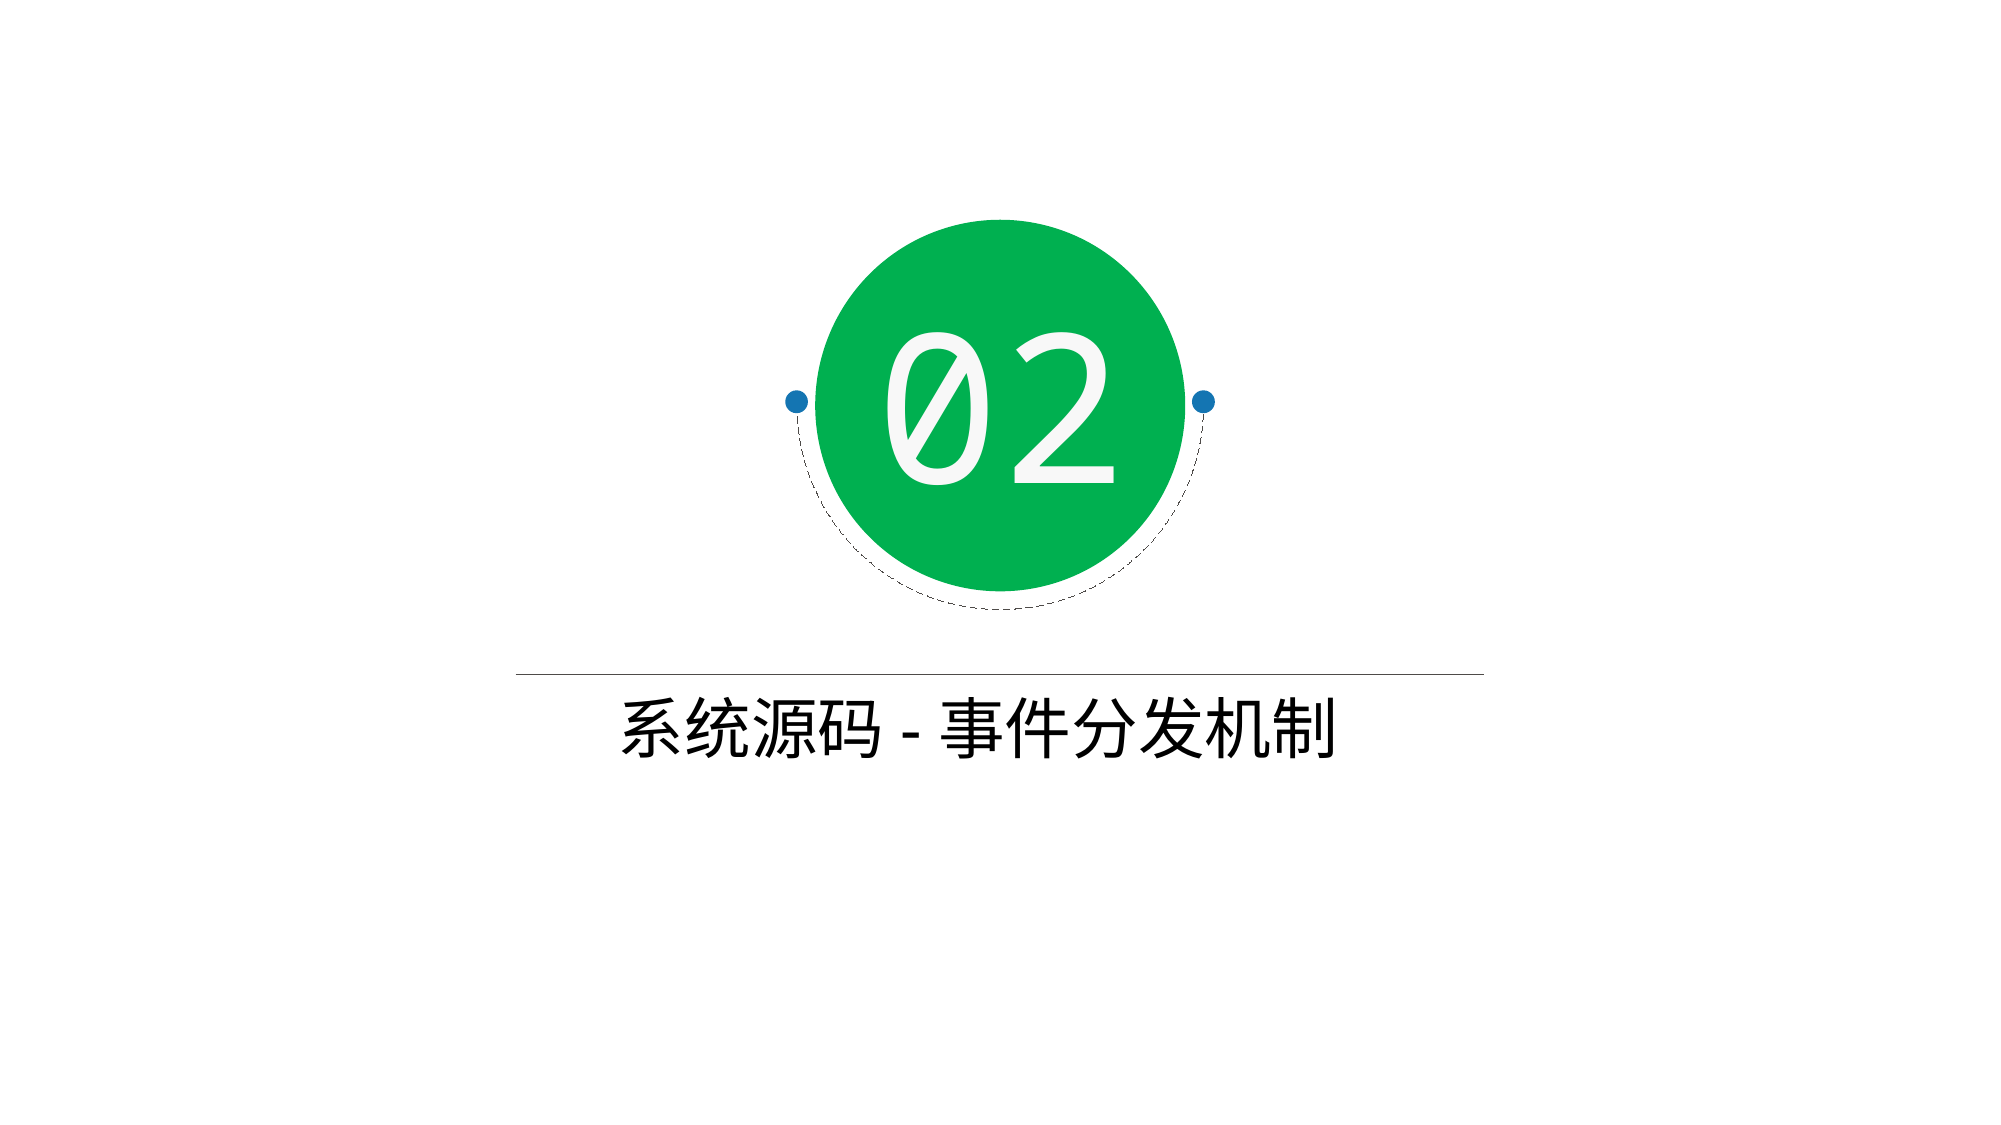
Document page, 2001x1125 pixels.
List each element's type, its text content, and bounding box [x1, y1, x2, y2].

text_box [815, 284, 860, 405]
text_box [797, 403, 1204, 610]
text_box [785, 390, 808, 414]
text_box [1191, 390, 1215, 414]
text_box 02 [860, 267, 1140, 533]
text_box [876, 219, 1124, 267]
text_box [1140, 283, 1186, 404]
text_box 系统源码-事件分发机制 [184, 679, 1772, 775]
